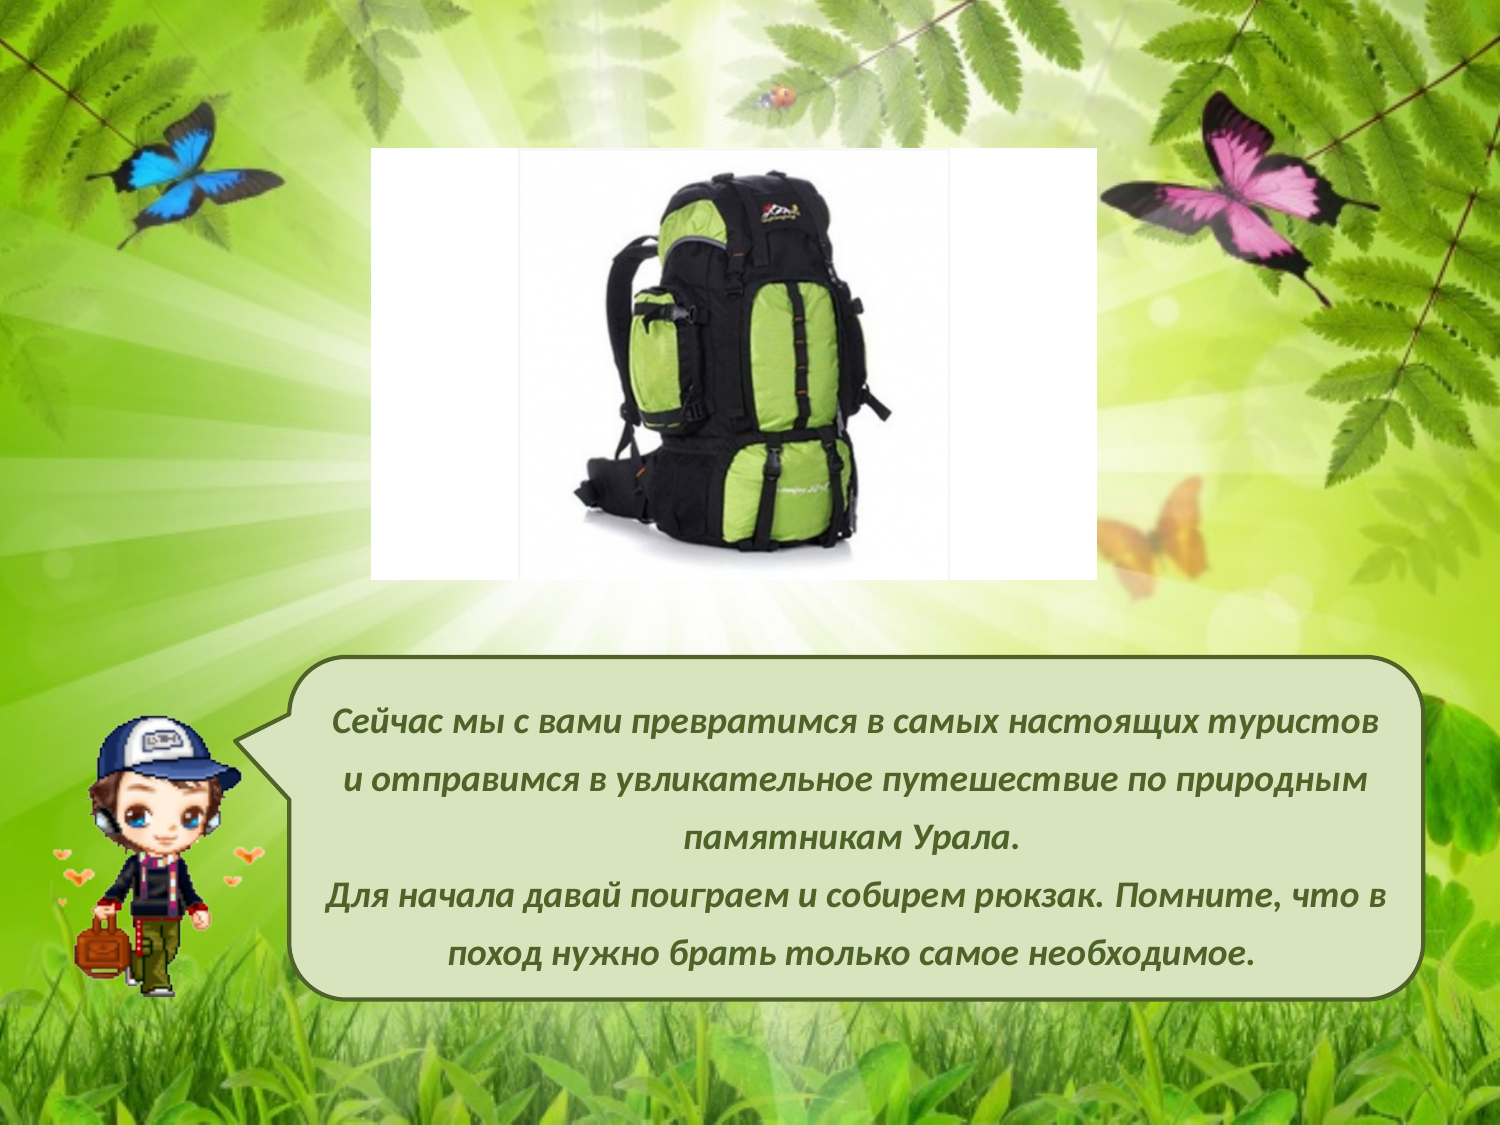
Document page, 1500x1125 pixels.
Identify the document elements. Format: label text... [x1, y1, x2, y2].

text_box Сейчас мы с вами превратимся в самых настоящих туристов и отправимся в увликательное путешествие по природным памятникам Урала. Для начала давай поиграем и собирем рюкзак. Помните, что в поход нужно брать только самое необходимое. [285, 654, 1426, 1002]
picture [0, 0, 1500, 1125]
